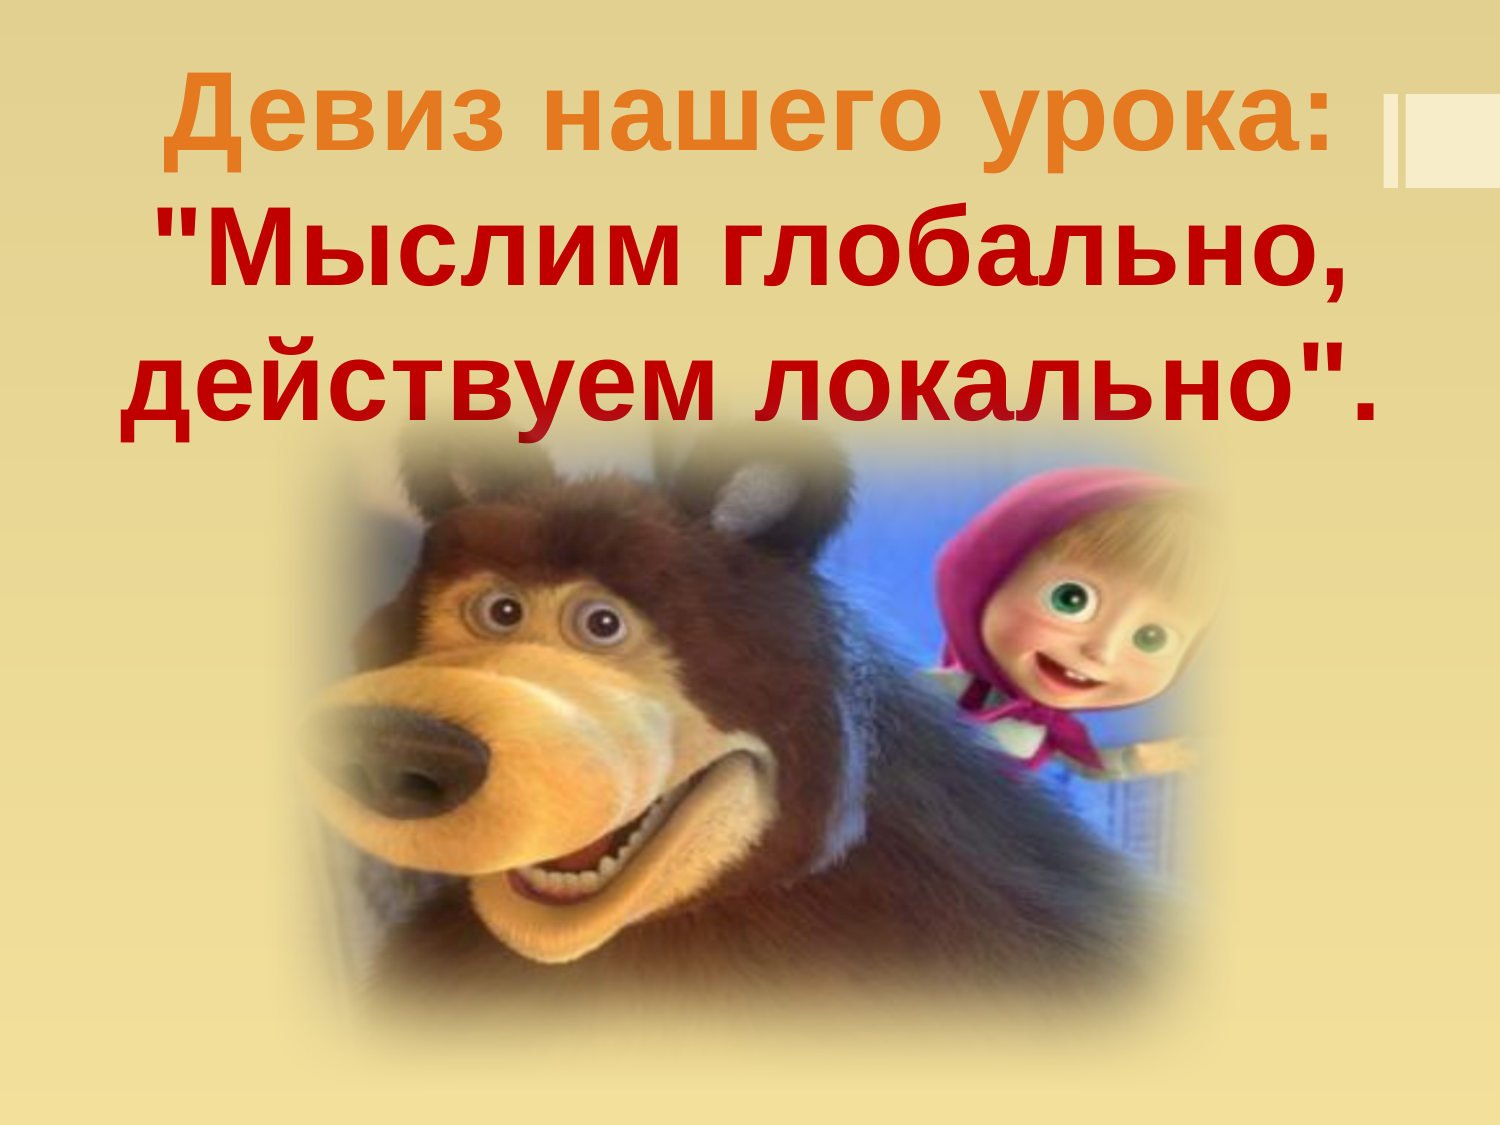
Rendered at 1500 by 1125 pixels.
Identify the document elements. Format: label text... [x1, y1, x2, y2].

text_box Девиз нашего урока: "Мыслим глобально, действуем локально". [11, 30, 1494, 451]
picture [255, 364, 1249, 1097]
